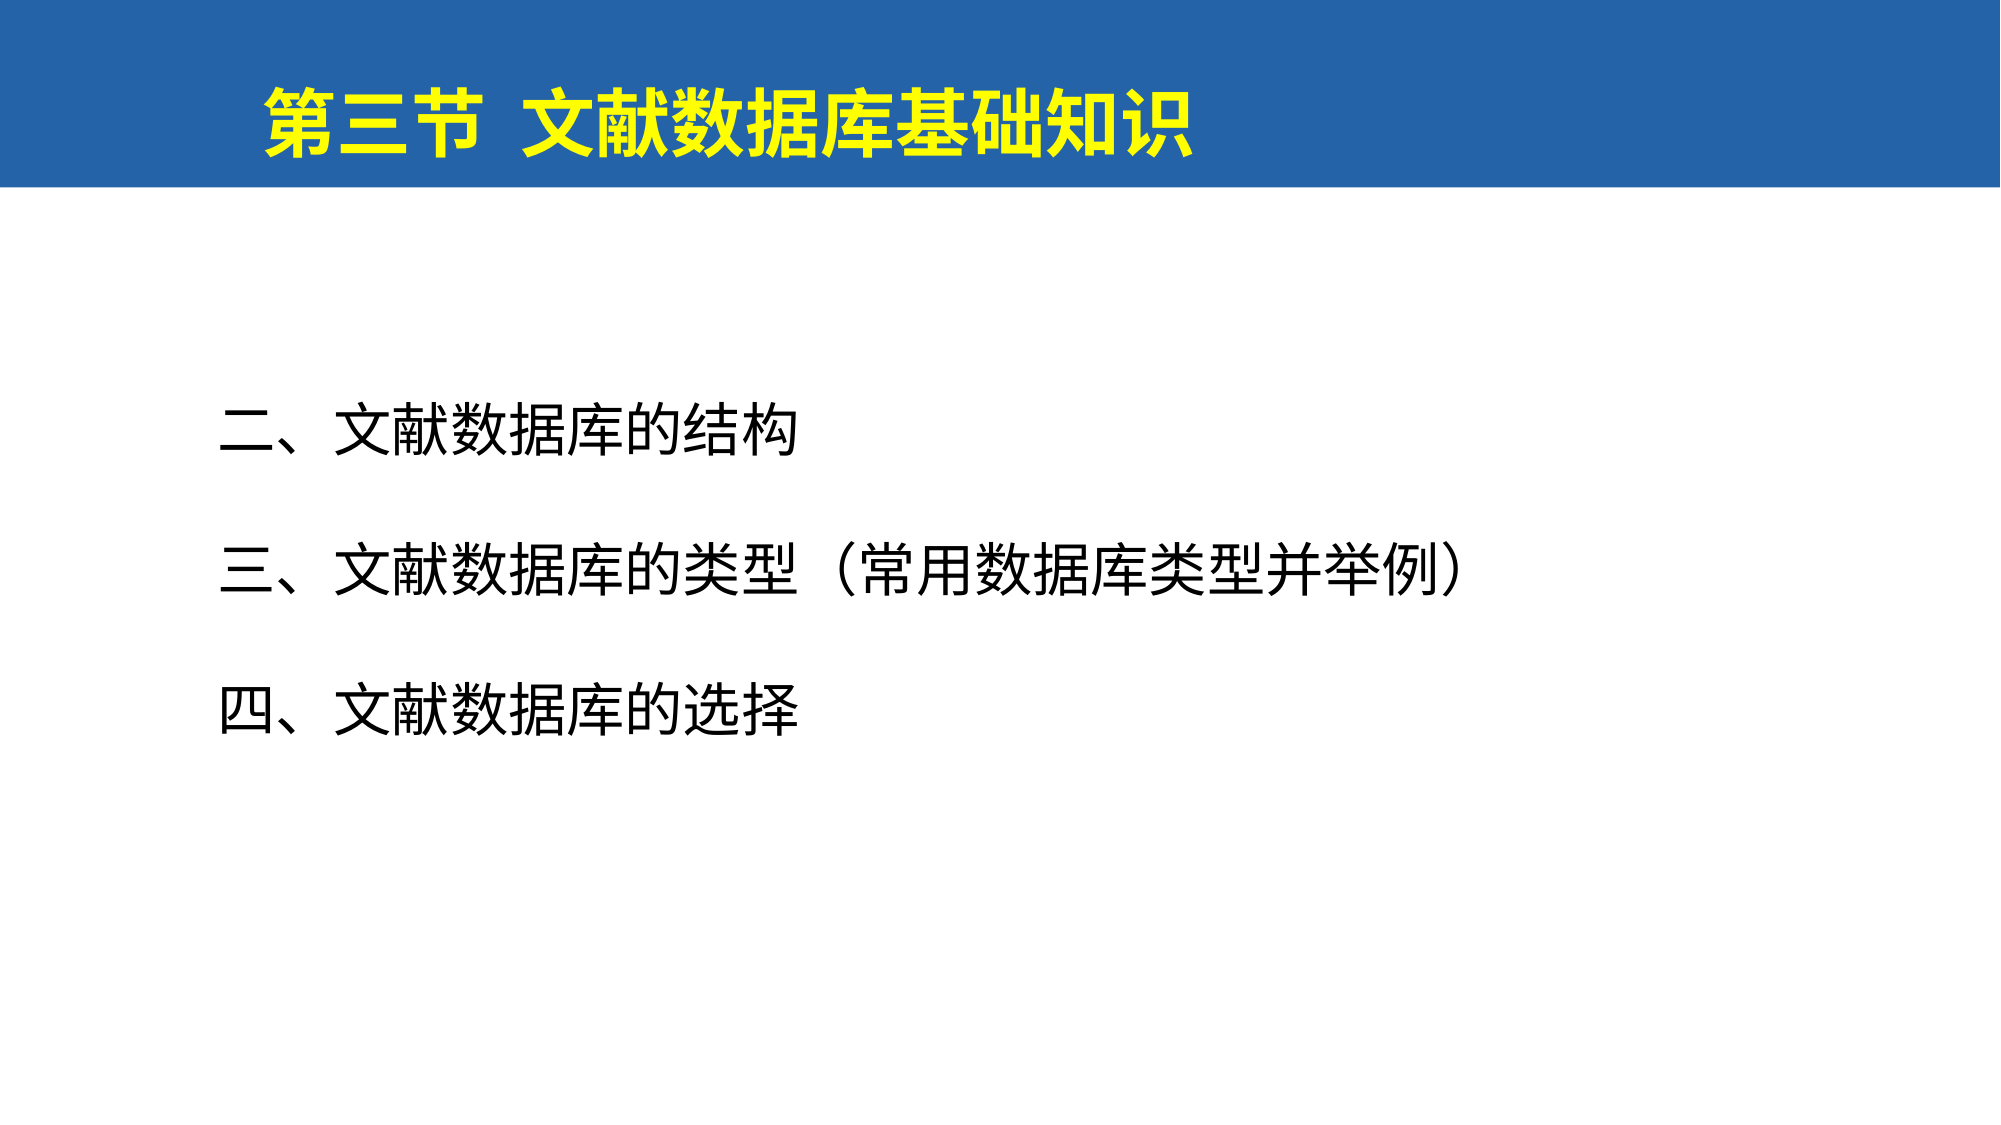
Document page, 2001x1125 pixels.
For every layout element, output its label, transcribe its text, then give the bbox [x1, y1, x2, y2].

text_box 第三节 文献数据库基础知识 [247, 24, 1555, 174]
text_box 二、文献数据库的结构 三、文献数据库的类型（常用数据库类型并举例） 四、文献数据库的选择 [202, 315, 1627, 751]
text_box [0, 0, 2000, 188]
